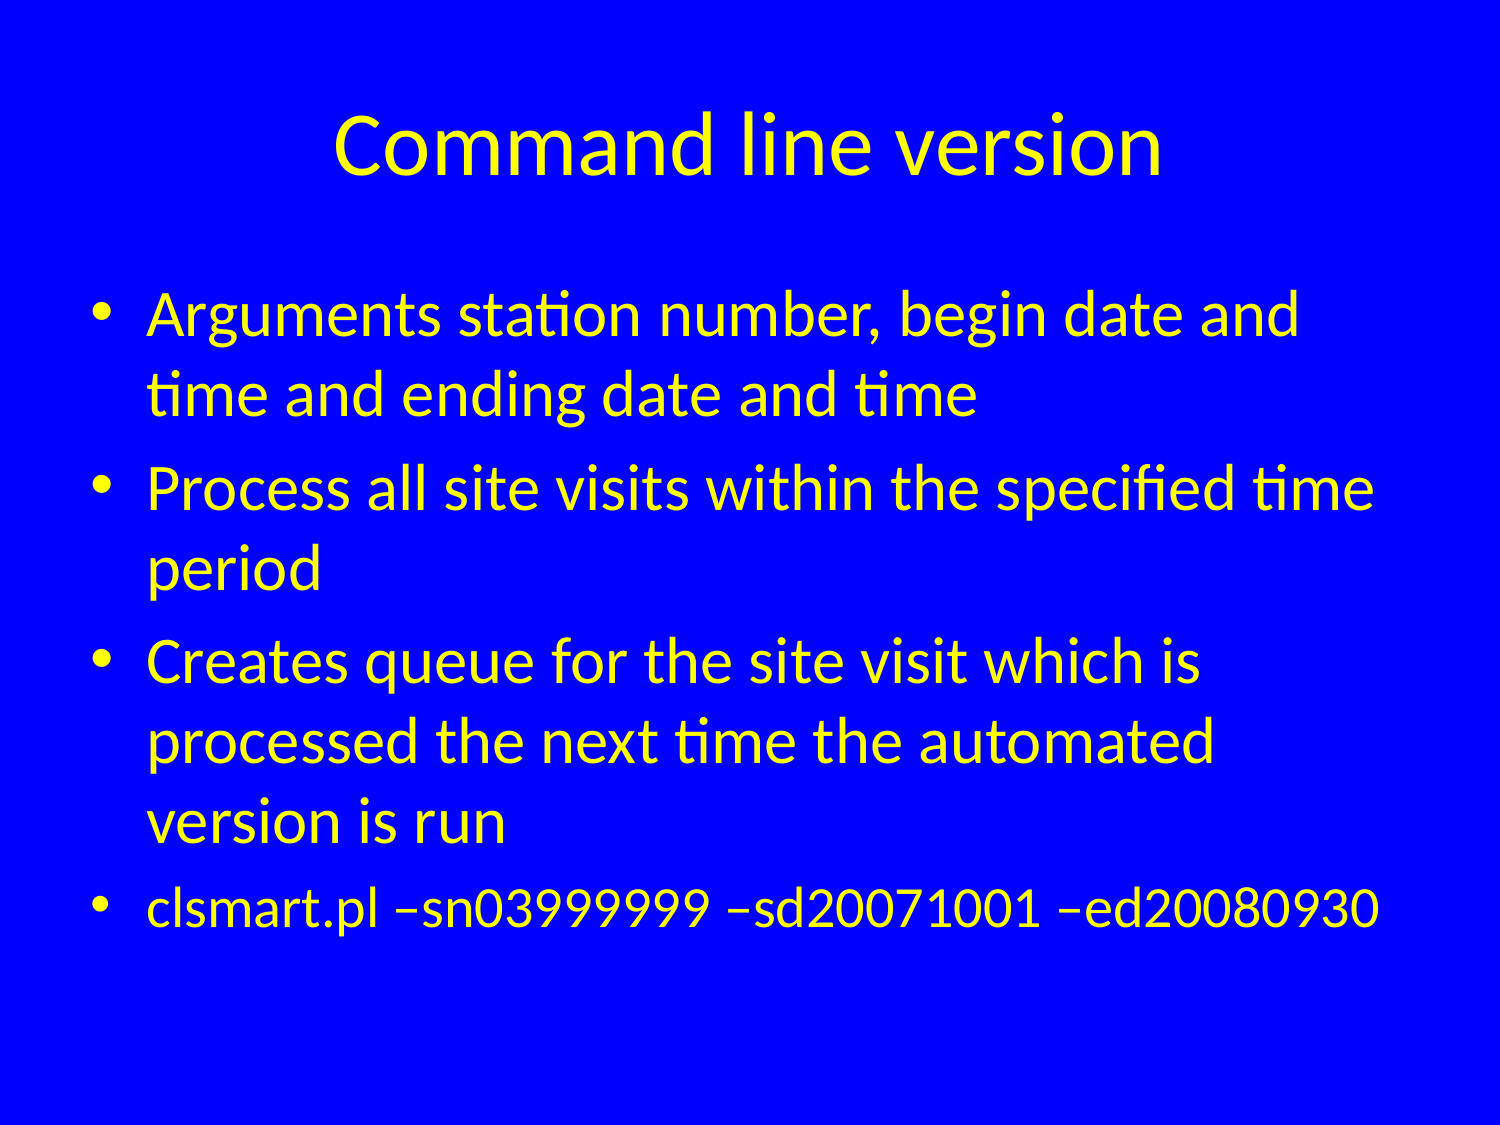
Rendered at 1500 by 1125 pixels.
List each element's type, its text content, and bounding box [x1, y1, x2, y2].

title Command line version [75, 45, 1425, 233]
list Arguments station number, begin date and time and ending date and time Process all site visits within the specified time period Creates queue for the site visit which is processed the next time the automated version is run clsmart.pl –sn03999999 –sd20071001 –ed20080930 [75, 262, 1425, 1005]
